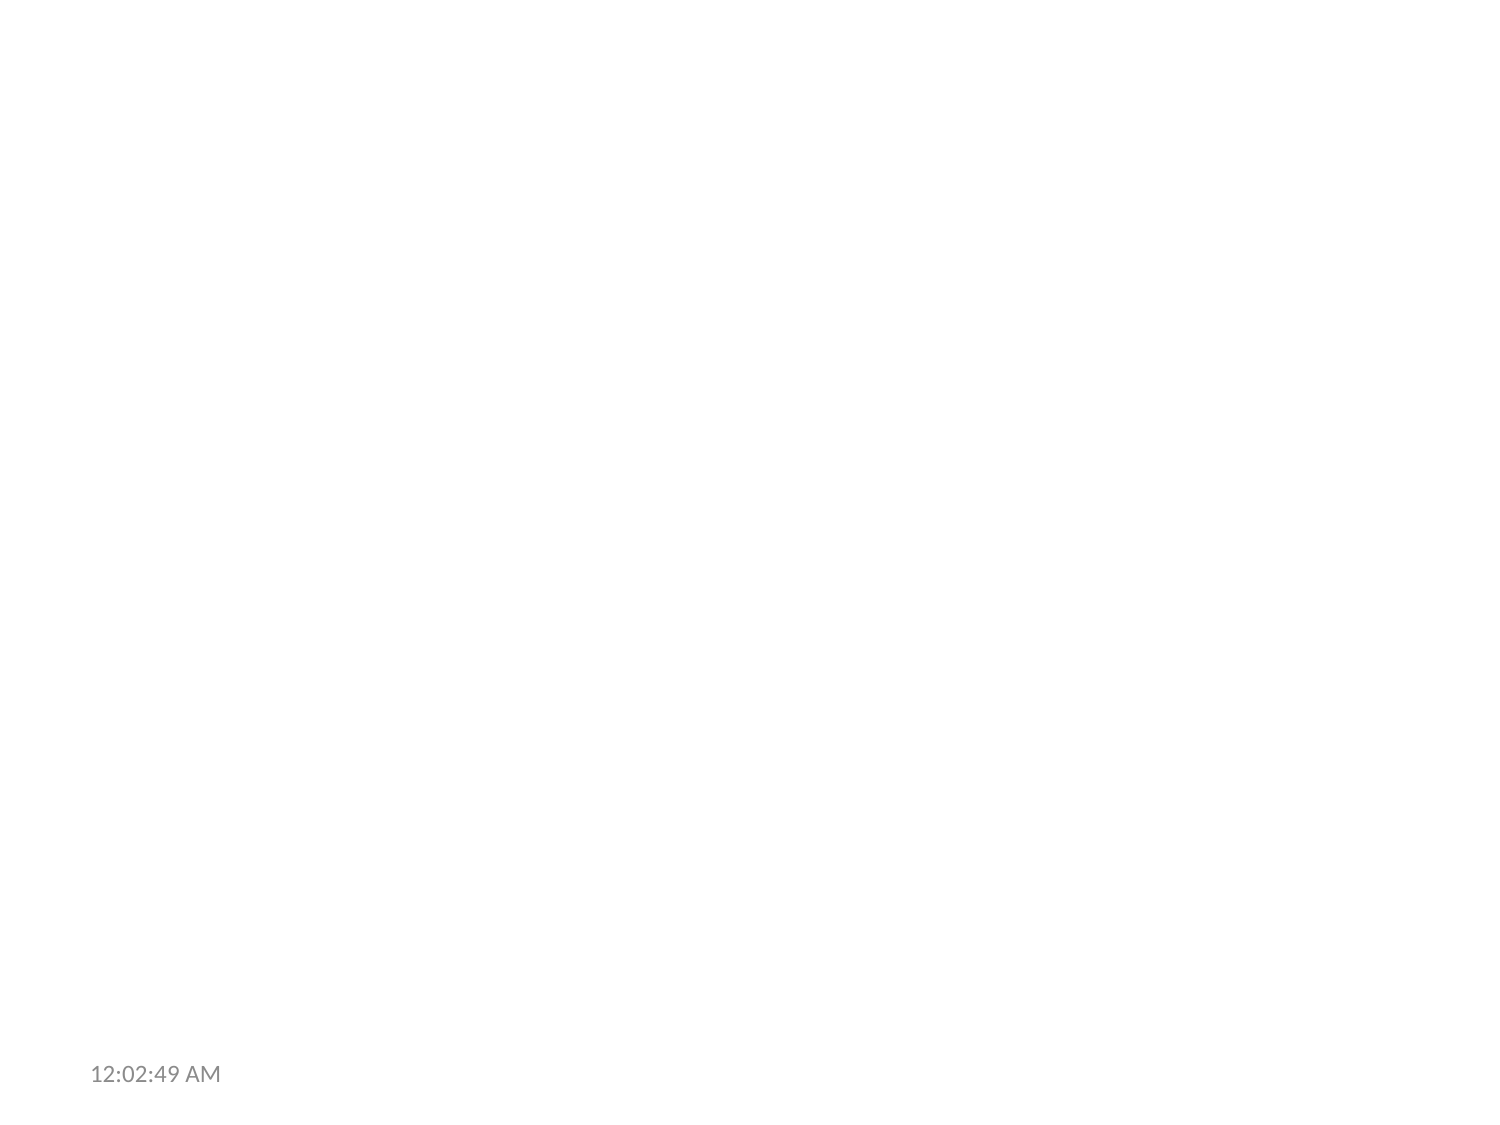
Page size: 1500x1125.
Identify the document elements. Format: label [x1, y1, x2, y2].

slide_number [75, 1042, 425, 1103]
